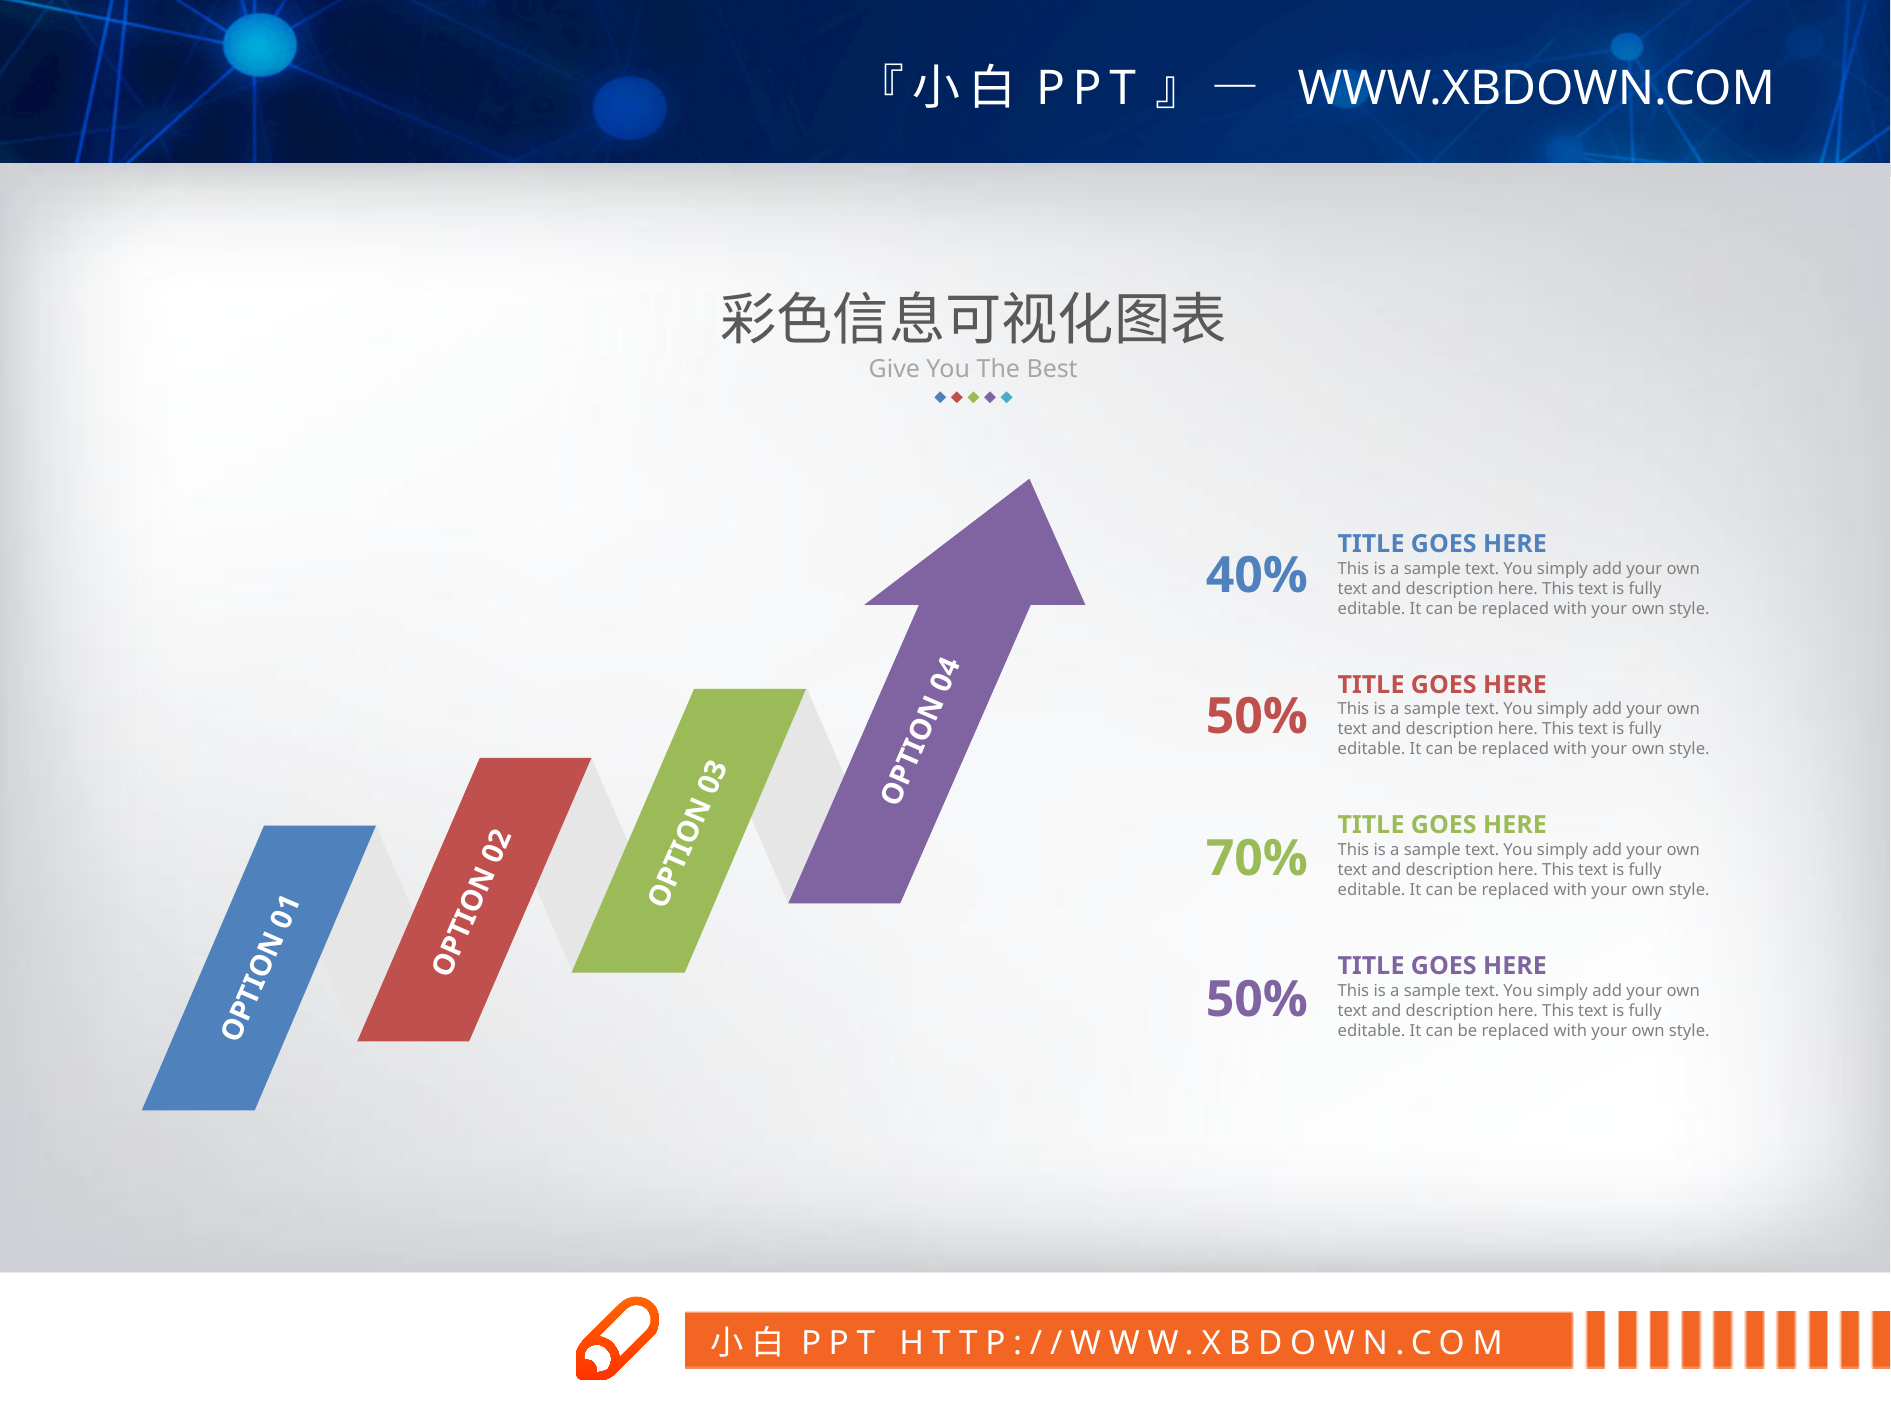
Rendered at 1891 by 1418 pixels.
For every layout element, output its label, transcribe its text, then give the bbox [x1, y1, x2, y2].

picture [0, 0, 1891, 1275]
text_box TITLE GOES HERE This is a sample text. You simply add your own text and description here. This text is fully editable. It can be replaced with your own style. [1337, 808, 1715, 899]
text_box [356, 757, 592, 1042]
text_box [934, 391, 1013, 404]
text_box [141, 825, 377, 1111]
text_box TITLE GOES HERE This is a sample text. You simply add your own text and description here. This text is fully editable. It can be replaced with your own style. [1337, 527, 1715, 618]
text_box 50% [1202, 966, 1312, 1027]
text_box TITLE GOES HERE This is a sample text. You simply add your own text and description here. This text is fully editable. It can be replaced with your own style. [1337, 949, 1715, 1040]
text_box 彩色信息可视化图表 [708, 277, 1238, 357]
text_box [571, 688, 807, 973]
text_box TITLE GOES HERE This is a sample text. You simply add your own text and description here. This text is fully editable. It can be replaced with your own style. [1337, 668, 1715, 759]
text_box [788, 478, 1086, 904]
text_box Give You The Best [857, 346, 1090, 388]
picture [685, 1311, 1891, 1369]
text_box 70% [1202, 825, 1312, 886]
text_box 40% [1202, 542, 1312, 603]
text_box 50% [1202, 683, 1312, 744]
